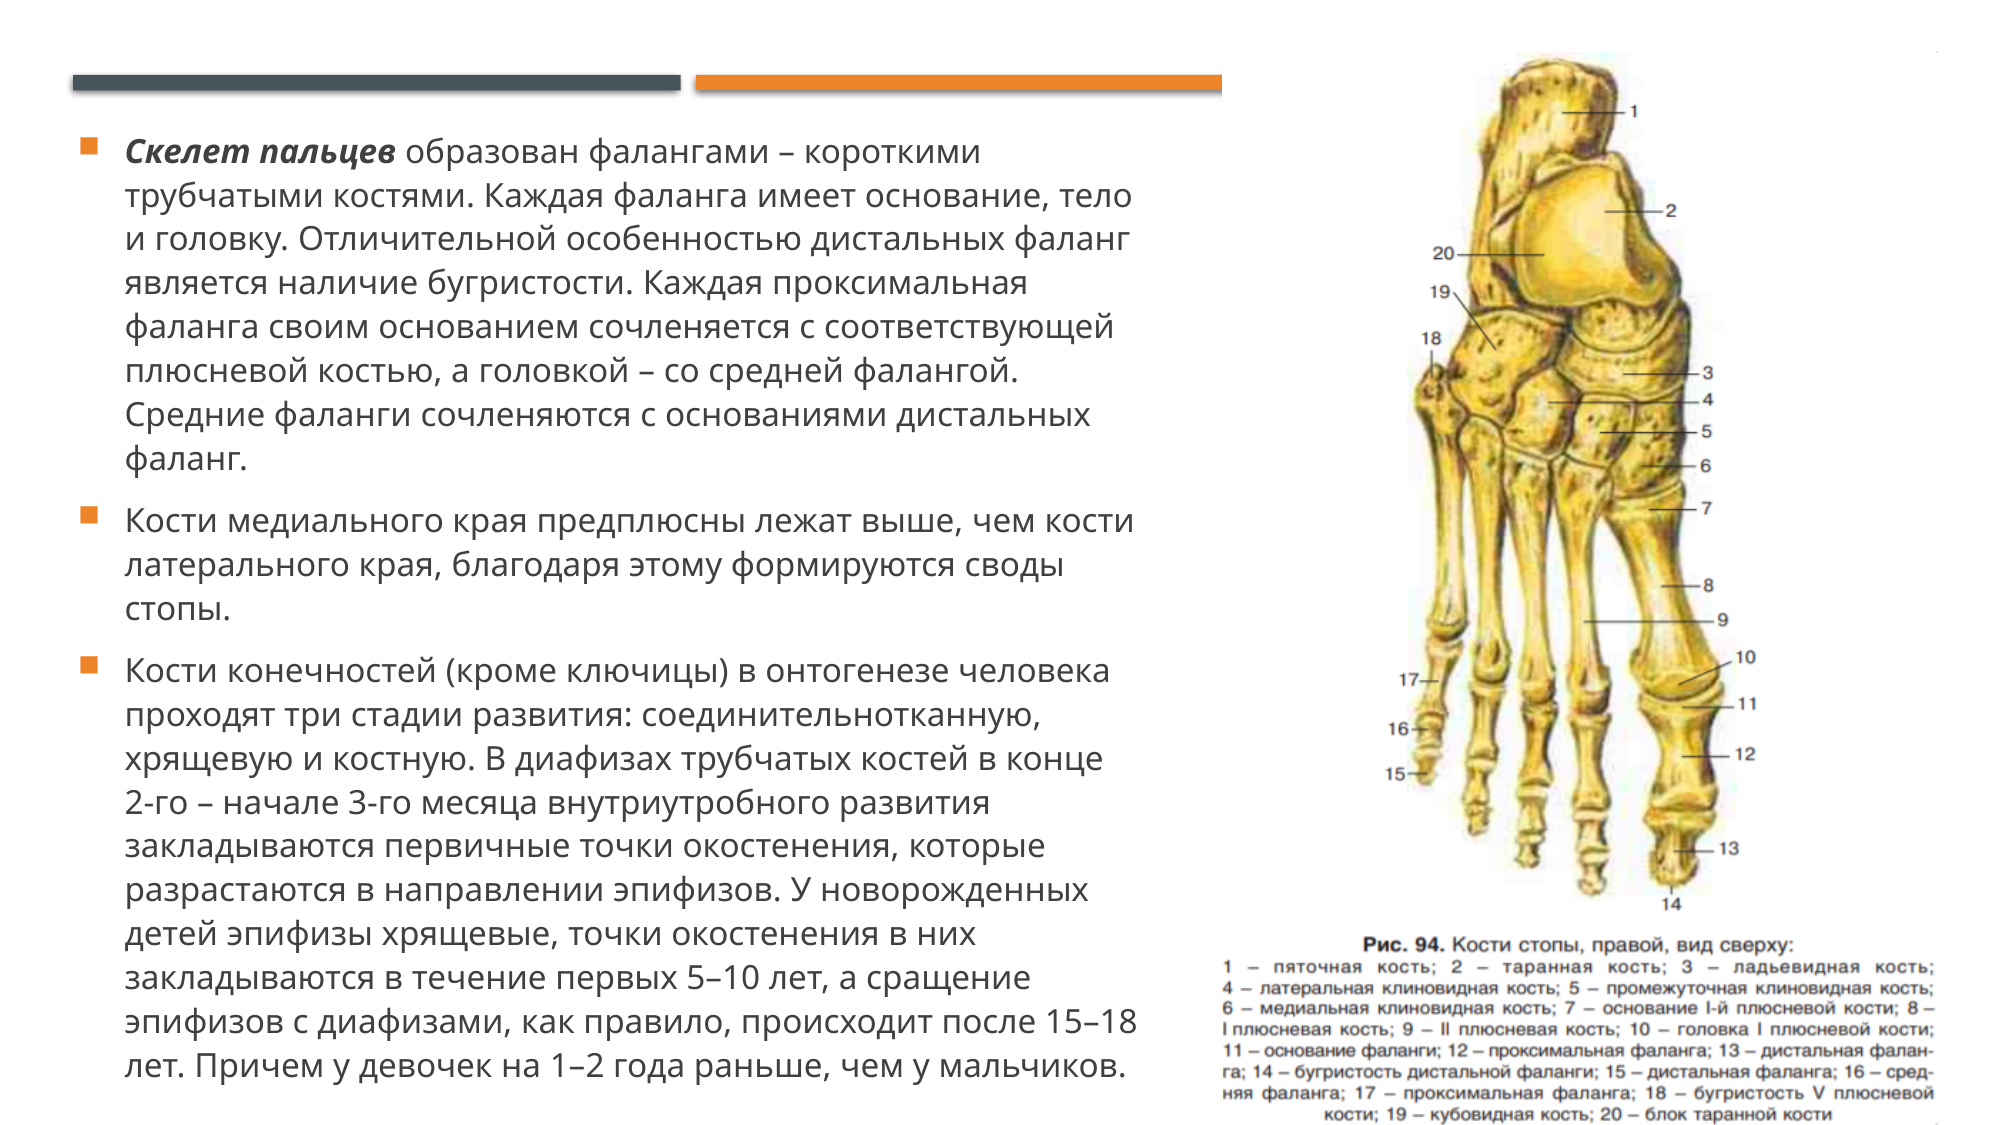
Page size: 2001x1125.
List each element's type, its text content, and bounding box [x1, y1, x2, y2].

picture [1221, 51, 1939, 1125]
list Скелет пальцев образован фалангами – короткими трубчатыми костями. Каждая фаланга имеет основание, тело и головку. Отличительной особенностью дистальных фаланг является наличие бугристости. Каждая проксимальная фаланга своим основанием сочленяется с соответствующей плюсневой костью, а головкой – со средней фалангой. Средние фаланги сочленяются с основаниями дистальных фаланг. Кости медиального края предплюсны лежат выше, чем кости латерального края, благодаря этому формируются своды стопы. Кости конечностей (кроме ключицы) в онтогенезе человека проходят три стадии развития: соединительнотканную, хрящевую и костную. В диафизах трубчатых костей в конце 2-го – начале 3-го месяца внутриутробного развития закладываются первичные точки окостенения, которые разрастаются в направлении эпифизов. У новорожденных детей эпифизы хрящевые, точки окостенения в них закладываются в течение первых 5–10 лет, а сращение эпифизов с диафизами, как правило, происходит после 15–18 лет. Причем у девочек на 1–2 года раньше, чем у мальчиков. [62, 112, 1156, 1098]
